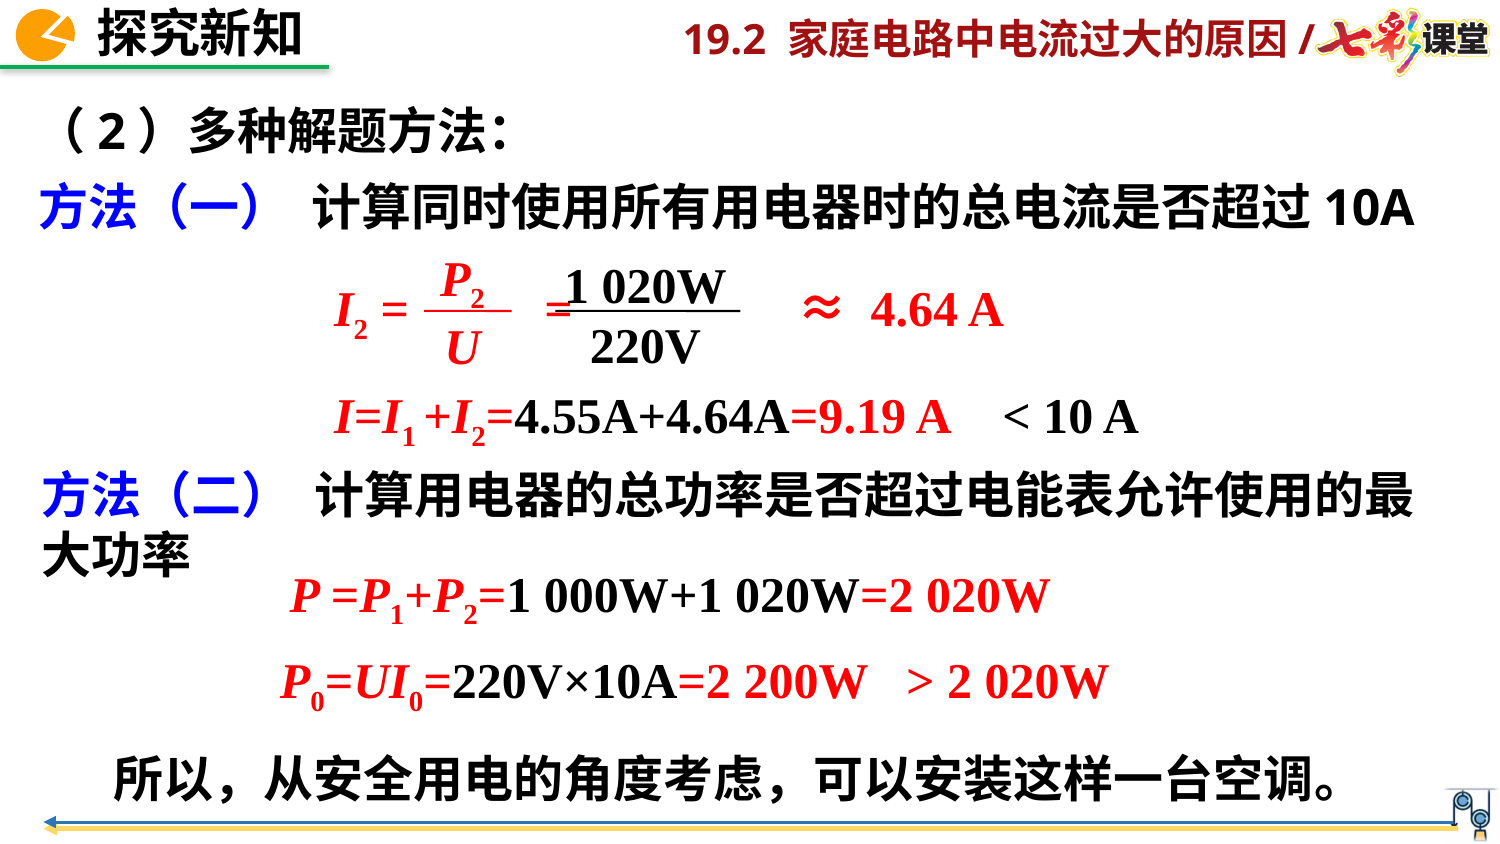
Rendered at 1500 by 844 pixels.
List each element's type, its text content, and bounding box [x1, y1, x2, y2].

text_box I=I1 +I2=4.55A+4.64A=9.19 A [319, 392, 1033, 455]
text_box 所以，从安全用电的角度考虑，可以安装这样一台空调。 [98, 734, 1373, 815]
picture [1313, 7, 1492, 77]
text_box 方法（一） 计算同时使用所有用电器时的总电流是否超过10A [24, 167, 1487, 243]
text_box （2）多种解题方法： [20, 92, 530, 168]
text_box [319, 238, 1097, 384]
text_box < 10 A [987, 376, 1174, 452]
picture [1449, 793, 1493, 836]
text_box > 2 020W [915, 641, 1238, 717]
text_box P =P1+P2=1 000W+1 020W=2 020W [274, 591, 1216, 638]
text_box 方法（二） 计算用电器的总功率是否超过电能表允许使用的最大功率 [26, 455, 1445, 591]
text_box P0=UI0=220V×10A=2 200W [265, 641, 915, 725]
